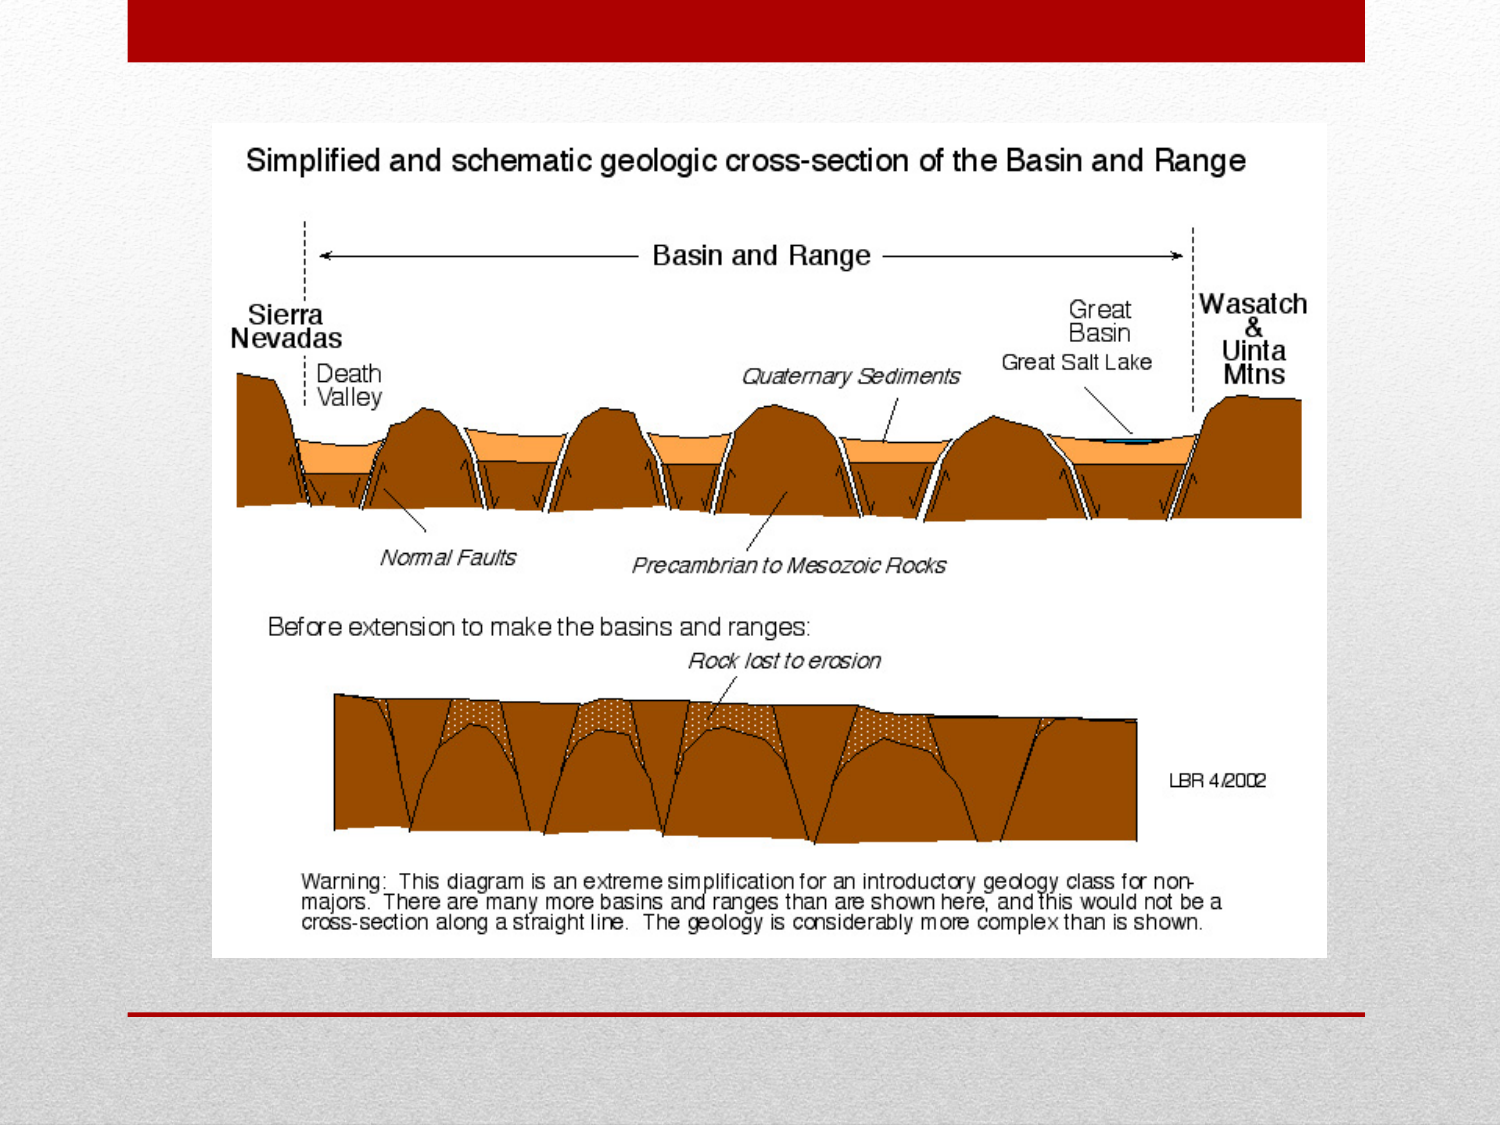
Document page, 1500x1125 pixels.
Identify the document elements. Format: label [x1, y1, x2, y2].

picture [211, 122, 1328, 959]
